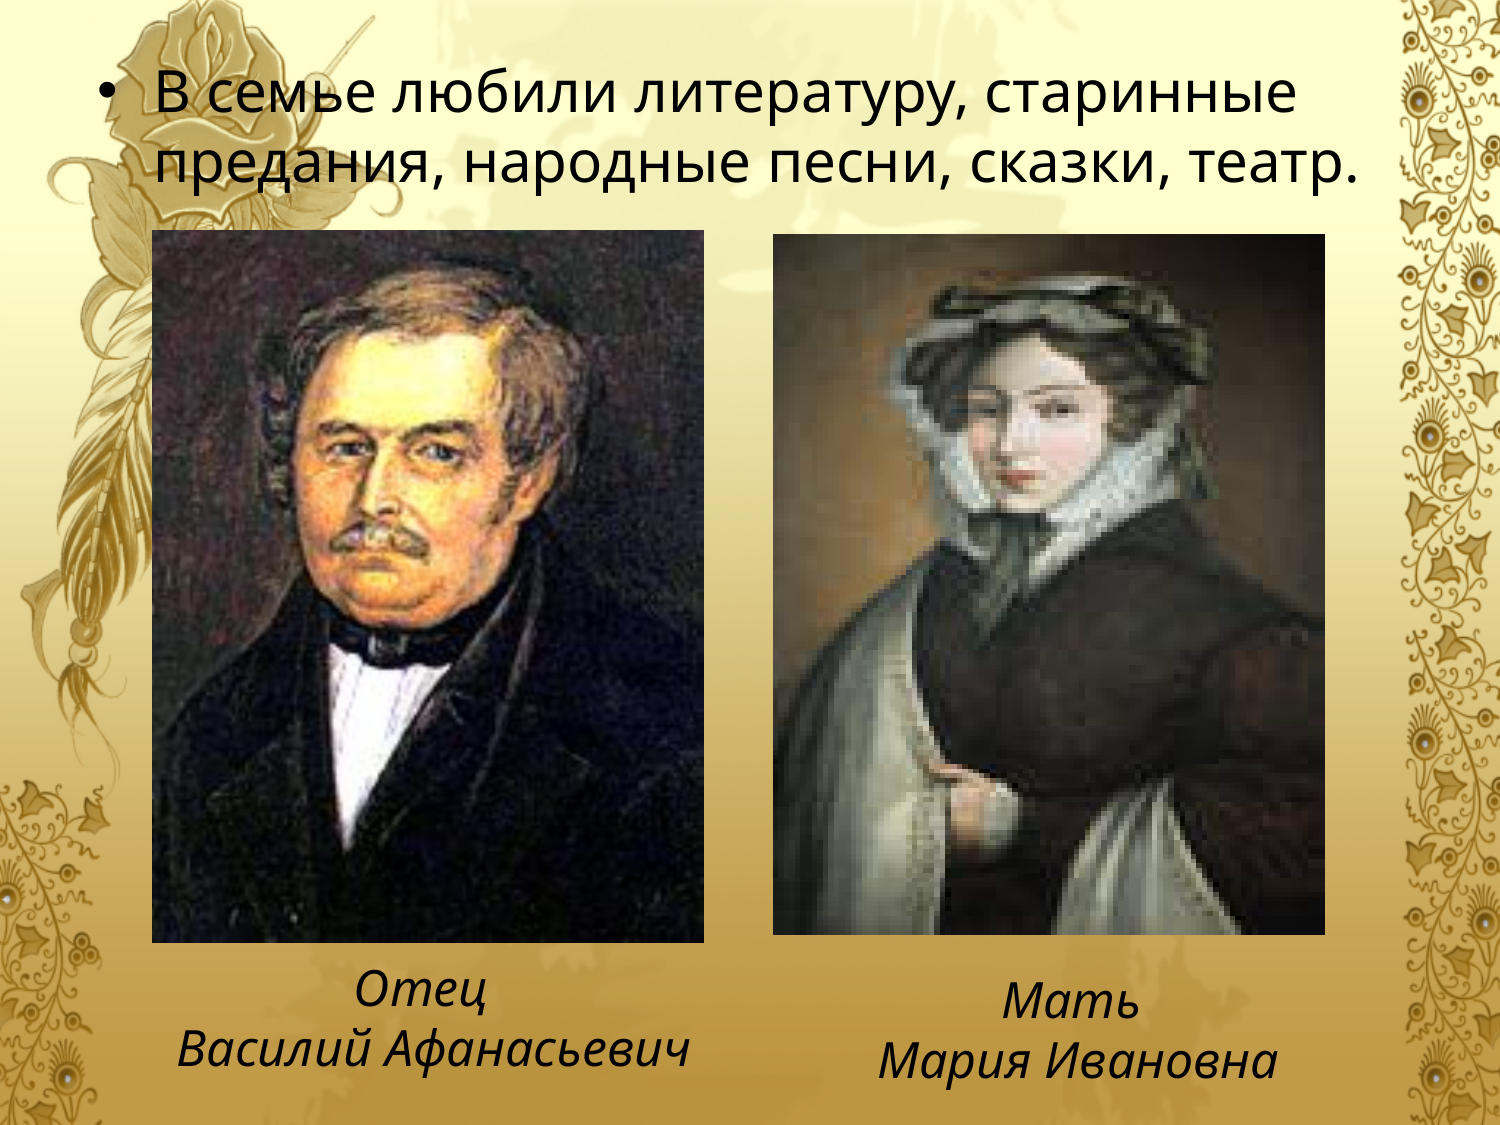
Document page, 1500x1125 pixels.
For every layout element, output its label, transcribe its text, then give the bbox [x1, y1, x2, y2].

list В семье любили литературу, старинные предания, народные песни, сказки, театр. [81, 46, 1402, 266]
text_box Отец Василий Афанасьевич [117, 949, 739, 1084]
picture [0, 0, 1500, 1125]
text_box Мать Мария Ивановна [796, 960, 1360, 1096]
